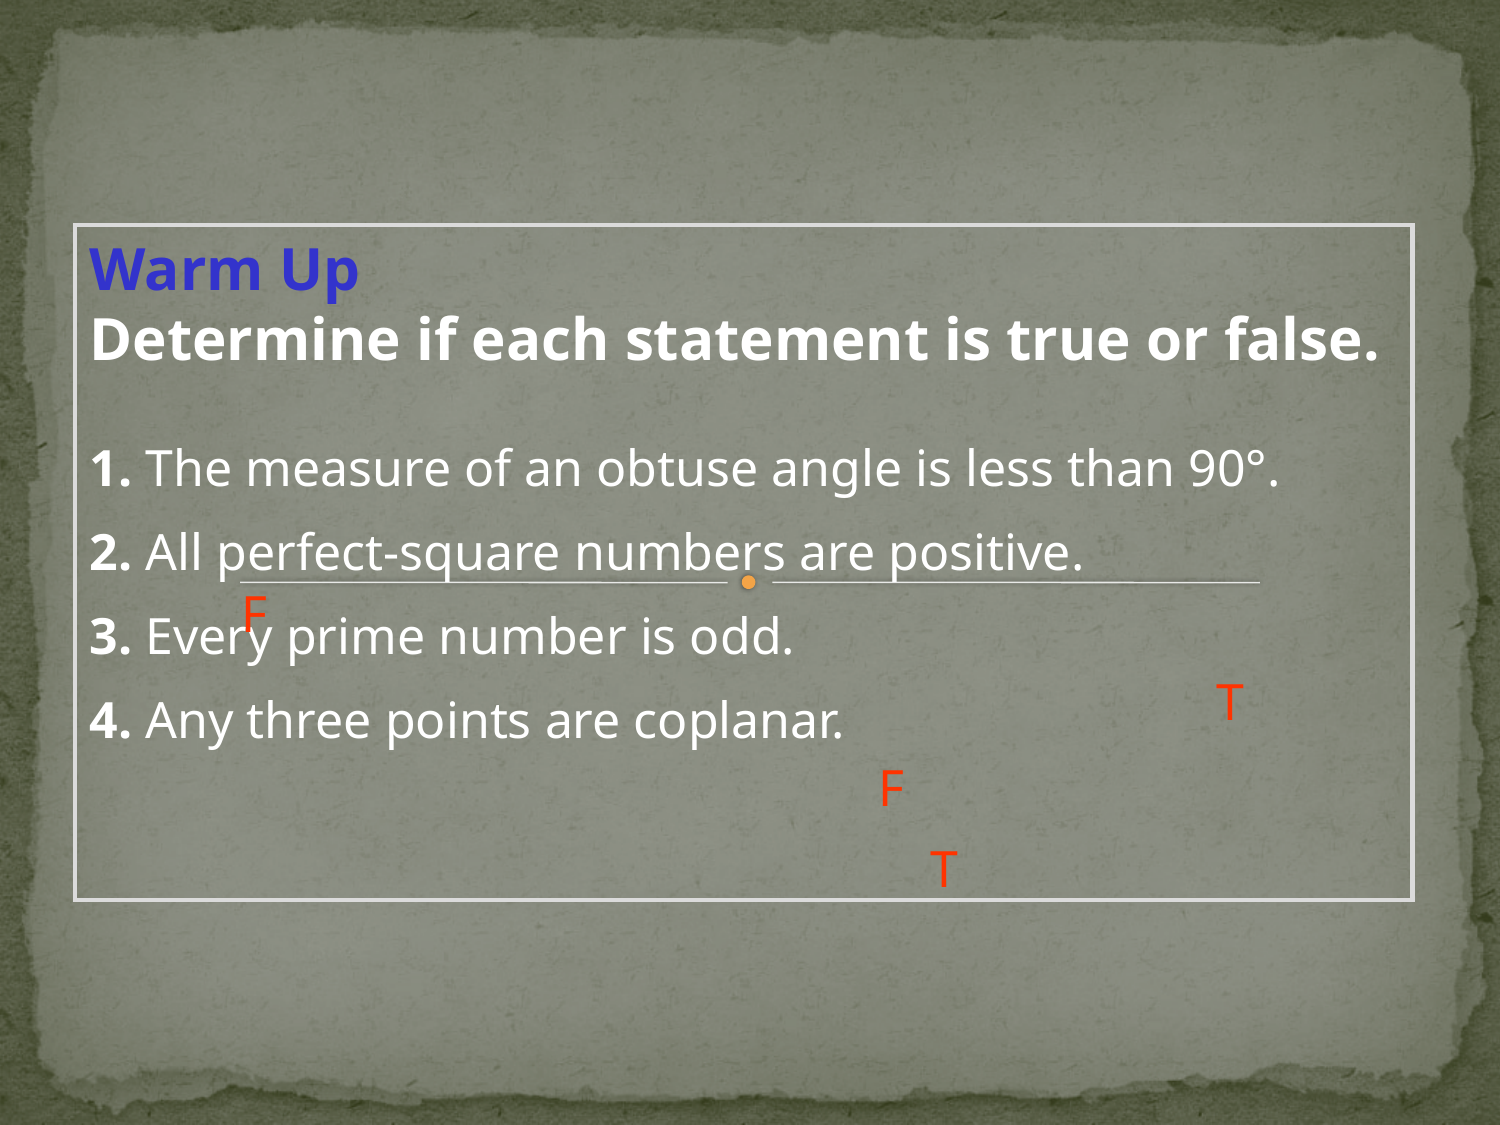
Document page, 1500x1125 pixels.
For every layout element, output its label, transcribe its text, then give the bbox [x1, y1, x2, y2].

text_box F [863, 748, 920, 824]
text_box Warm Up Determine if each statement is true or false. 1. The measure of an obtuse angle is less than 90°. 2. All perfect-square numbers are positive. 3. Every prime number is odd. 4. Any three points are coplanar. [74, 224, 1413, 900]
text_box F [226, 575, 283, 650]
text_box T [915, 830, 974, 905]
text_box T [1201, 662, 1260, 738]
